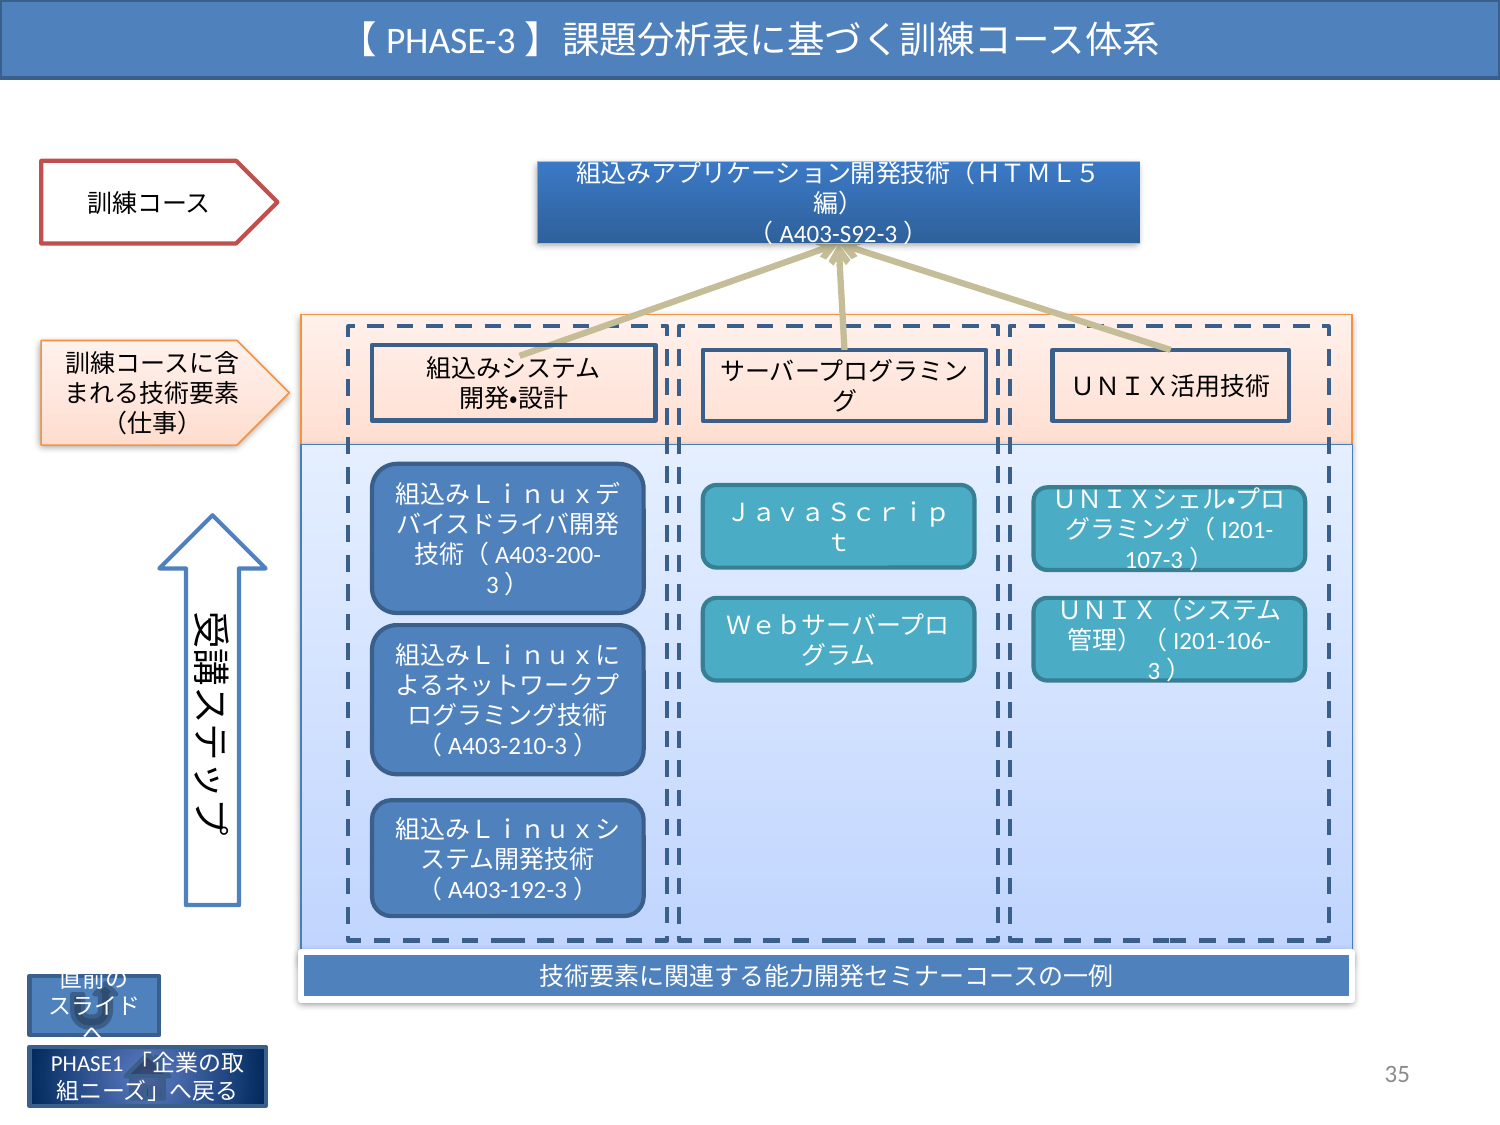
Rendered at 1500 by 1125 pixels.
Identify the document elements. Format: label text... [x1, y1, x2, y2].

text_box 組込みＬｉｎｕｘシステム開発技術（A403-192-3） [369, 798, 646, 919]
text_box [677, 359, 1000, 943]
text_box [300, 444, 1353, 948]
slide_number 35 [1074, 1042, 1425, 1103]
text_box 【PHASE-3】課題分析表に基づく訓練コース体系 [0, 0, 1500, 80]
text_box [668, 364, 679, 442]
text_box Ｗｅｂサーバープログラム [700, 595, 977, 683]
text_box ＪａｖａＳｃｒｉｐｔ [700, 482, 977, 570]
text_box 組込みシステム 開発・設計 [370, 343, 658, 423]
text_box 技術要素に関連する能力開発セミナーコースの一例 [298, 949, 1355, 1003]
text_box ＵＮＩＸ（システム管理）（I201-106-3） [1031, 595, 1308, 683]
text_box 訓練コースに含まれる技術要素 （仕事） [40, 339, 290, 446]
text_box [999, 359, 1009, 442]
text_box [300, 314, 514, 443]
text_box 組込みＬｉｎｕｘデバイスドライバ開発技術（A403-200-3） [369, 461, 646, 616]
text_box ＵＮＩＸシェル・プログラミング（I201-107-3） [1031, 485, 1308, 573]
text_box PHASE1「企業の取組ニーズ」へ戻る [27, 1045, 268, 1108]
text_box 受講ステップ [157, 513, 268, 908]
text_box [346, 324, 669, 943]
text_box [1175, 314, 1353, 443]
text_box 組込みアプリケーション開発技術（ＨＴＭＬ５編） （A403-S92-3） [537, 161, 1140, 241]
text_box [1008, 324, 1331, 943]
text_box 組込みＬｉｎｕｘによるネットワークプログラミング技術（A403-210-3） [369, 623, 646, 777]
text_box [519, 243, 837, 357]
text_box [838, 243, 1171, 350]
text_box 直前の スライドへ [27, 974, 161, 1037]
text_box 訓練コース [39, 158, 280, 246]
